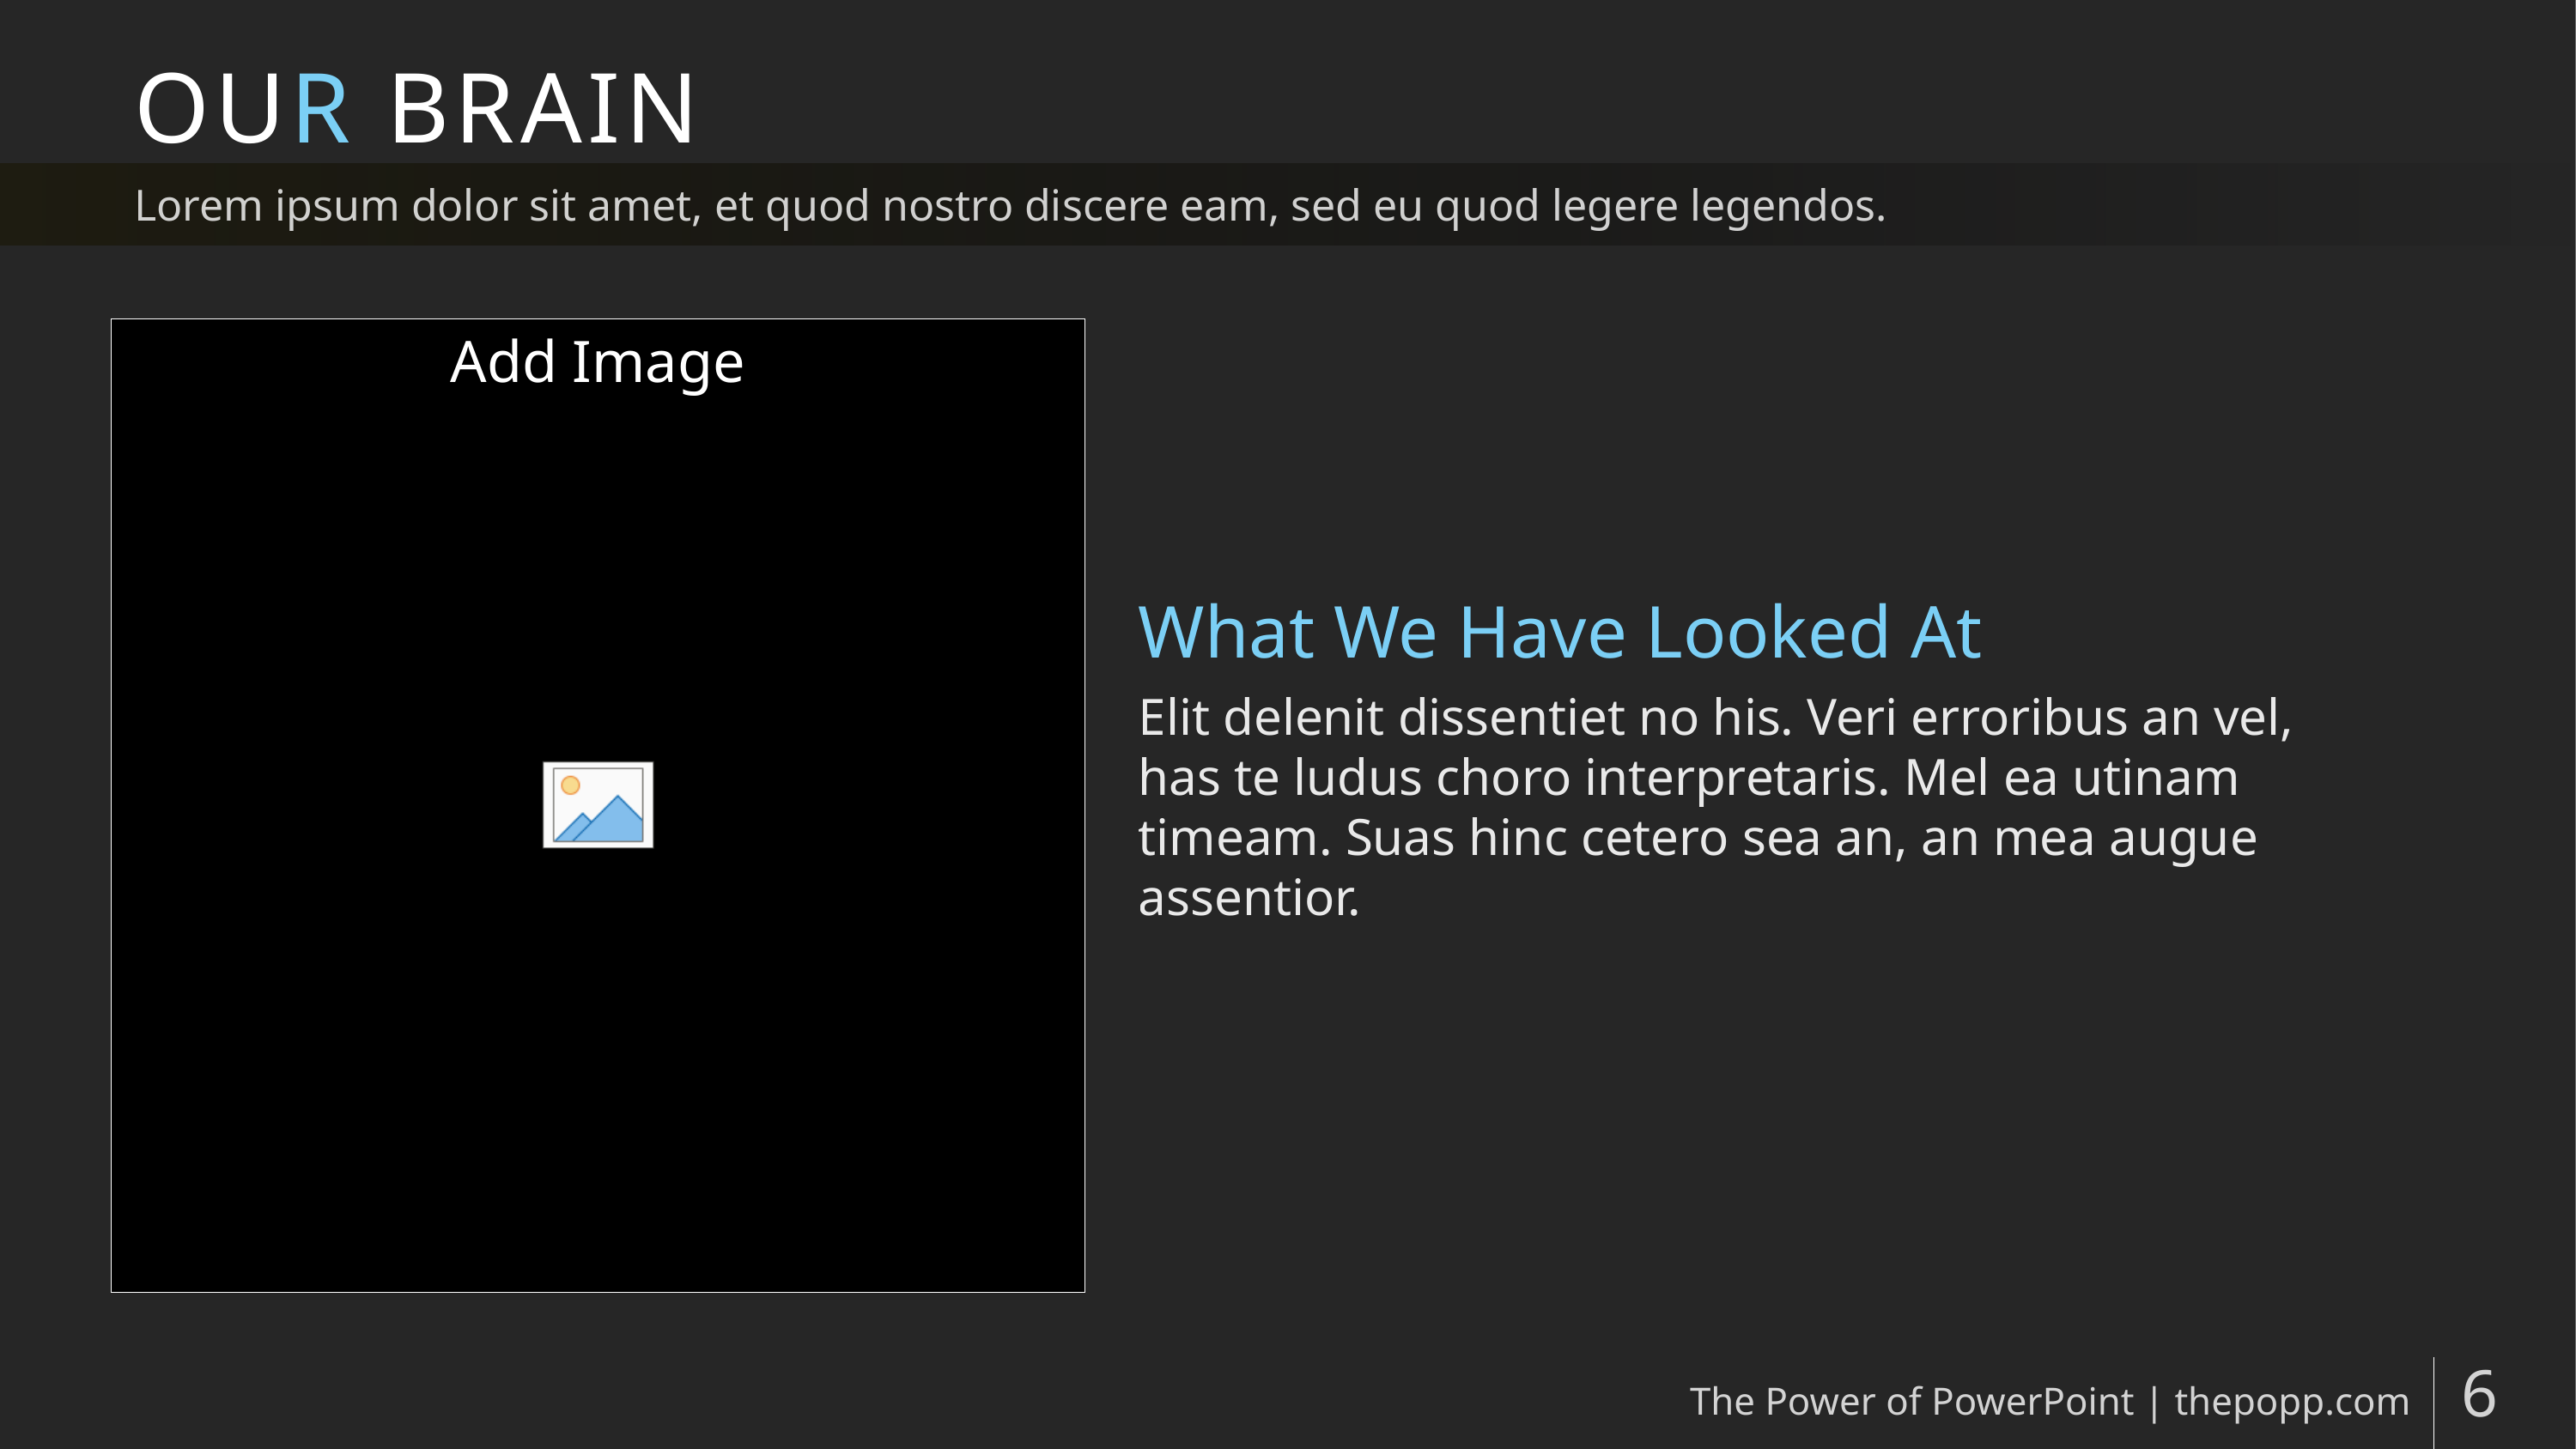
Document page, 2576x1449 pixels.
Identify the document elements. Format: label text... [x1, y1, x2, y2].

title OUR BRAIN [111, 0, 2430, 174]
footer The Power of PowerPoint | thepopp.com [922, 1356, 2434, 1434]
list Elit delenit dissentiet no his. Veri erroribus an vel, has te ludus choro interpretaris. Mel ea utinam timeam. Suas hinc cetero sea an, an mea augue assentior. [1115, 673, 2409, 998]
list Lorem ipsum dolor sit amet, et quod nostro discere eam, sed eu quod legere legendos. [111, 167, 2404, 248]
list What We Have Looked At [1115, 561, 2409, 673]
picture [111, 318, 1085, 1293]
slide_number 6 [2438, 1357, 2576, 1434]
